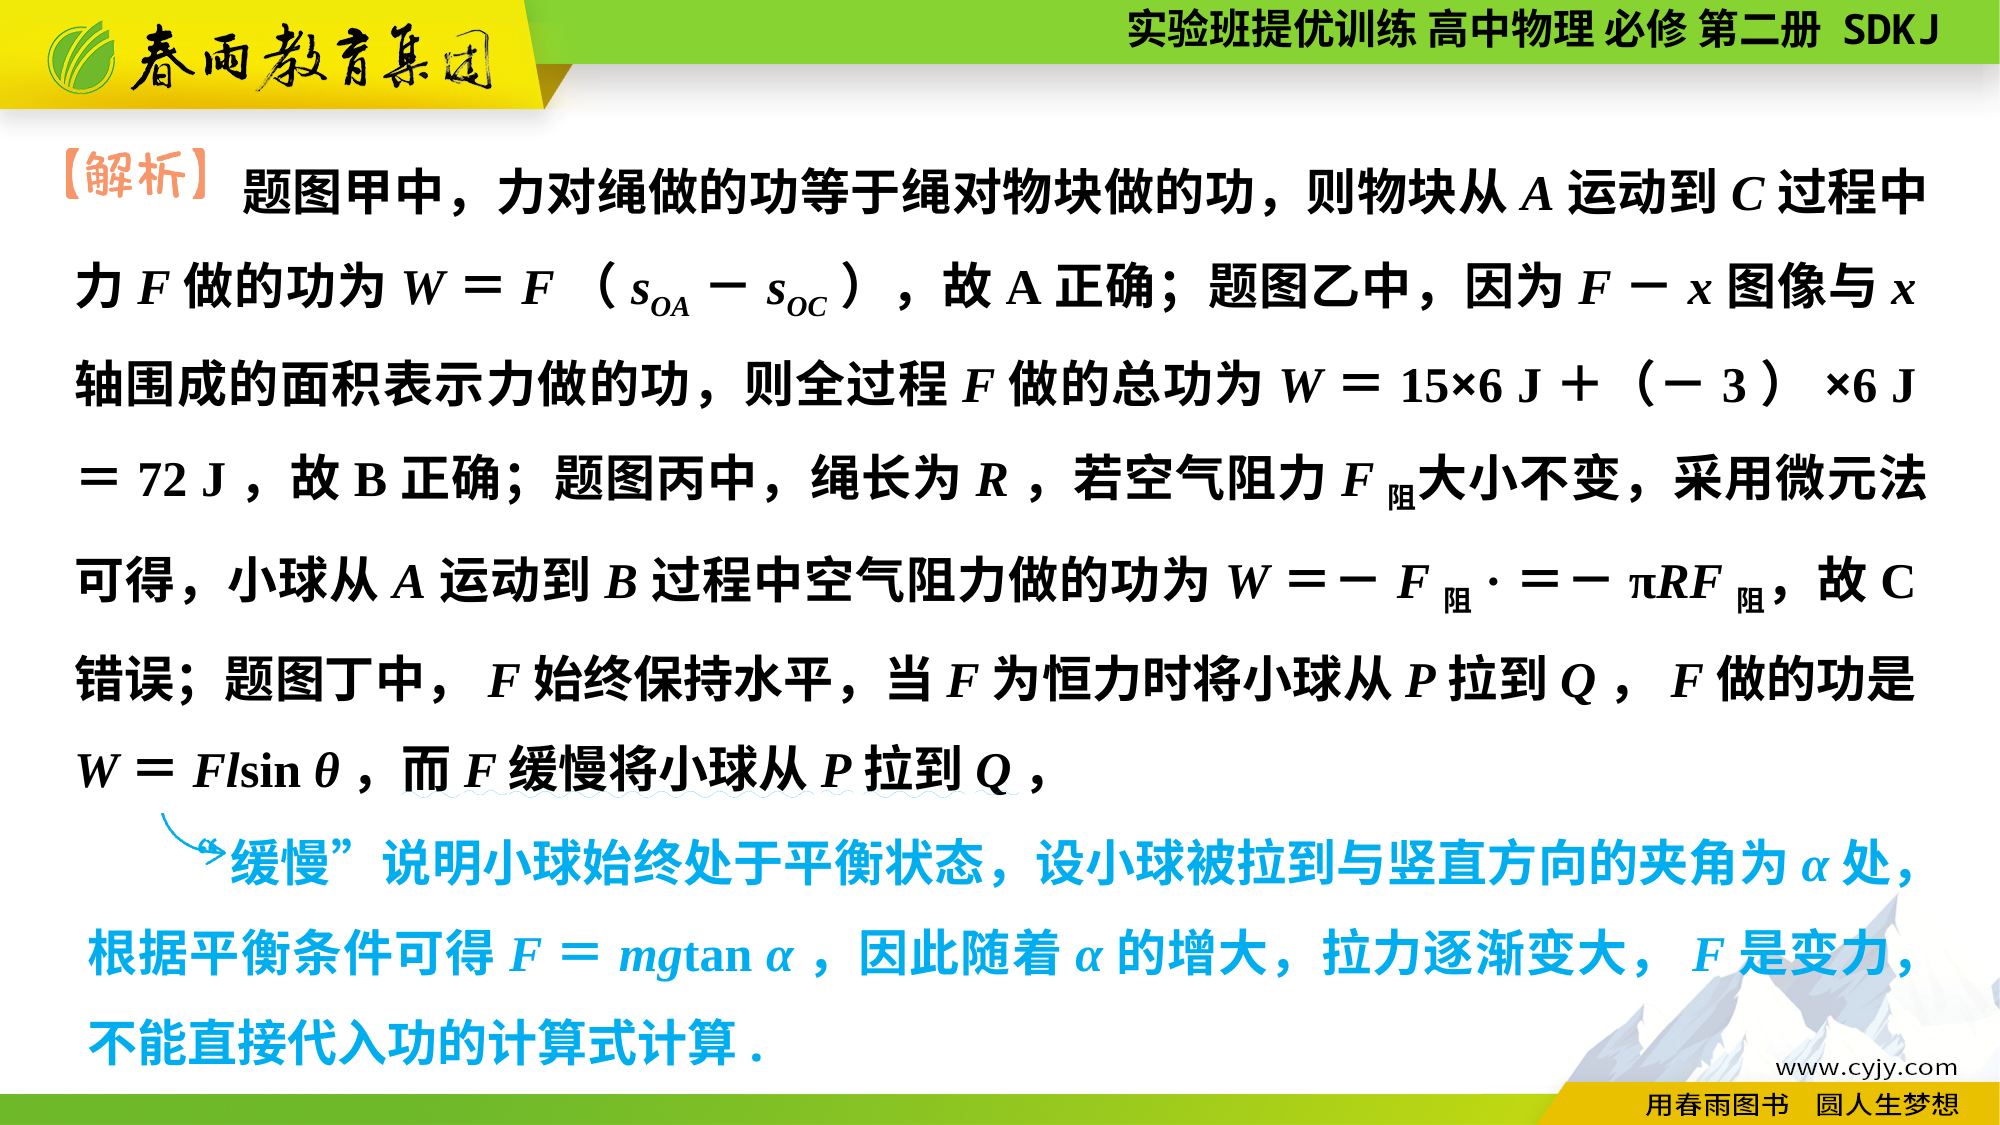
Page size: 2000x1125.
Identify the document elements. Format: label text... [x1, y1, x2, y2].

picture [0, 0, 2000, 1125]
text_box “缓慢”说明小球始终处于平衡状态，设小球被拉到与竖直方向的夹角为α处，根据平衡条件可得F＝mgtan α，因此随着α的增大，拉力逐渐变大，F是变力，不能直接代入功的计算式计算. [72, 794, 1957, 1080]
